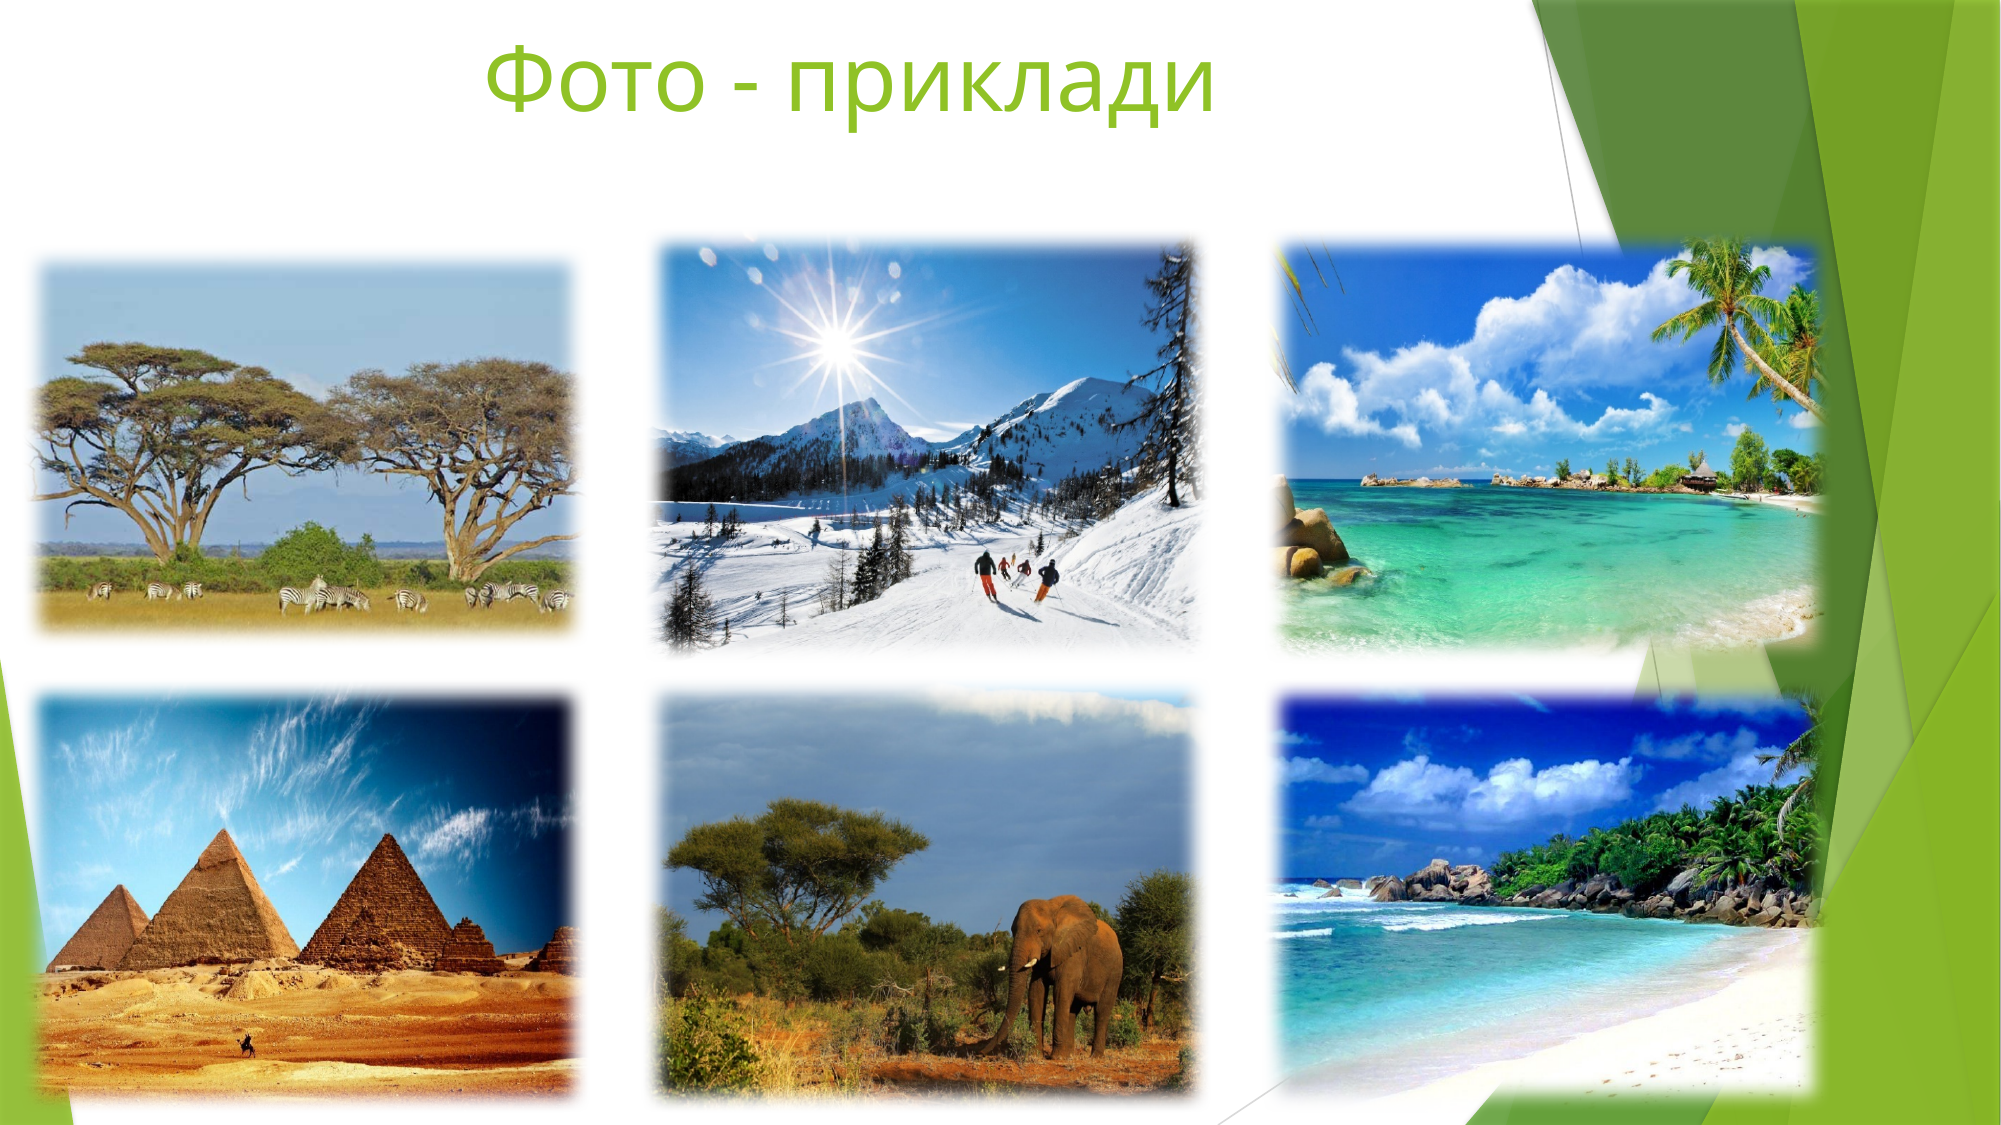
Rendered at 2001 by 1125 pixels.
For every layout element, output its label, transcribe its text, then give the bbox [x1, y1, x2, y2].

picture [20, 243, 590, 650]
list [642, 227, 1212, 663]
picture [20, 677, 590, 1114]
picture [1264, 227, 1834, 665]
picture [1262, 677, 1832, 1114]
picture [641, 676, 1211, 1113]
title Фото - приклади [468, 13, 1287, 230]
